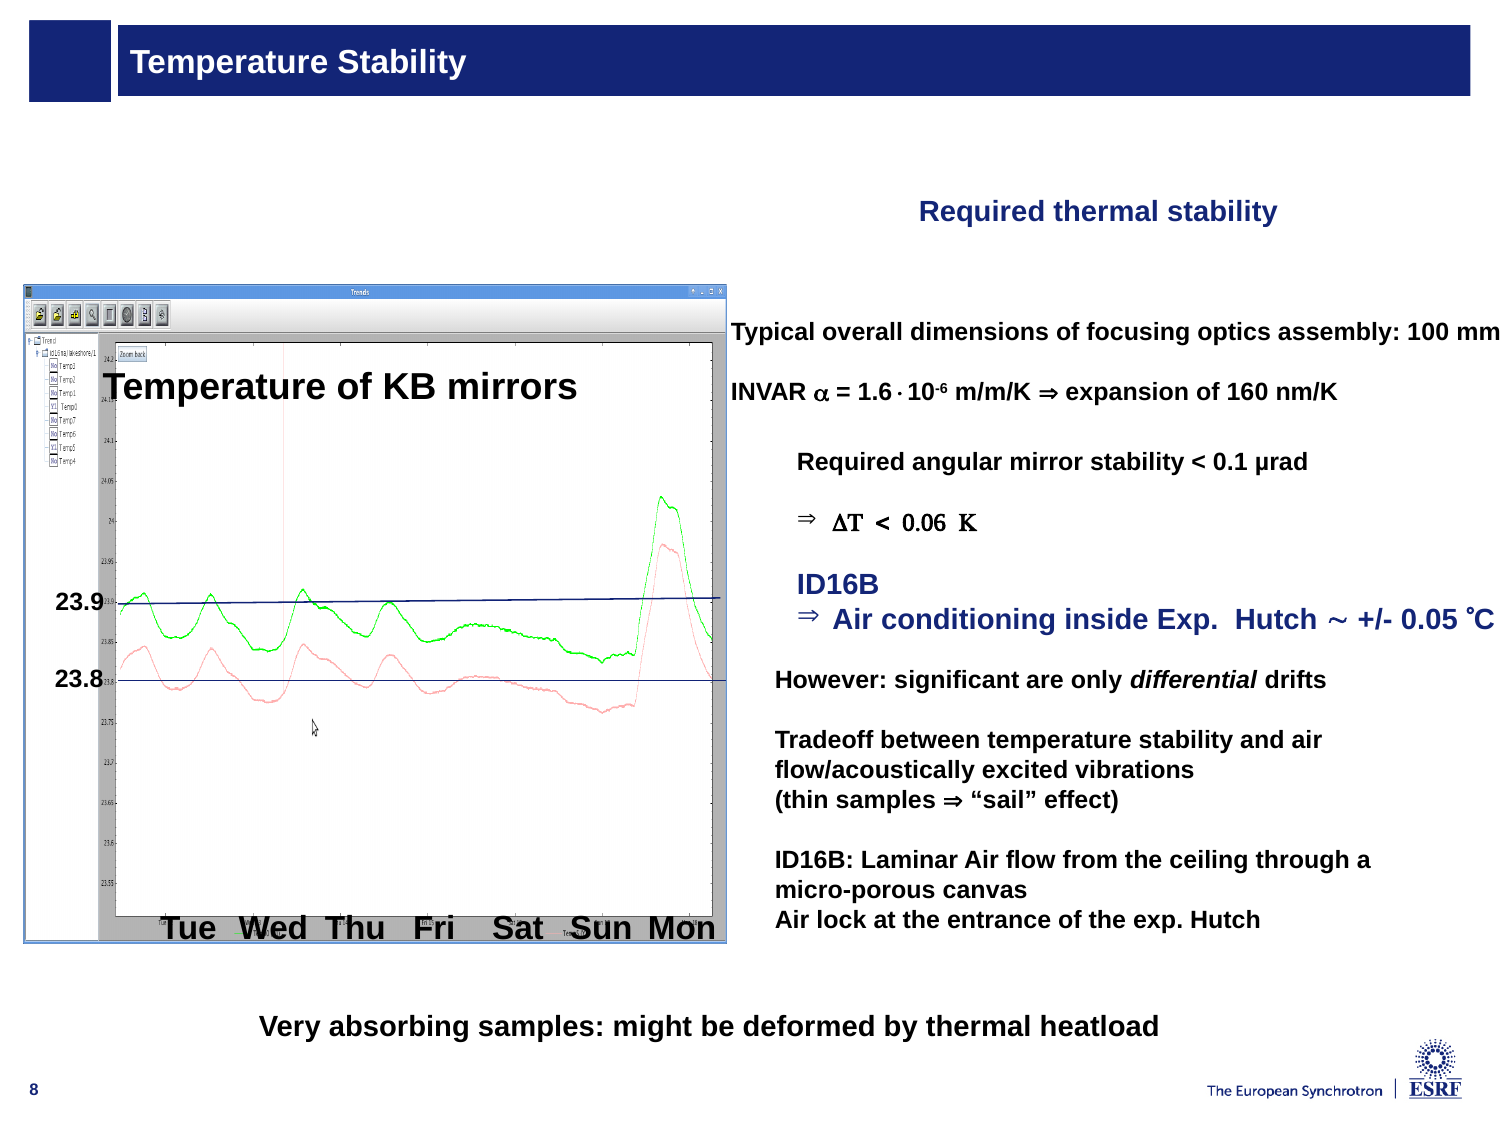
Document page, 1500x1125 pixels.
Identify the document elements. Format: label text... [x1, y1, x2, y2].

slide_number 8 [29, 1063, 98, 1099]
text_box Required thermal stability [904, 184, 1294, 235]
text_box Very absorbing samples: might be deformed by thermal heatload [243, 999, 1176, 1050]
picture [1175, 1018, 1500, 1125]
text_box Typical overall dimensions of focusing optics assembly: 100 mm INVAR  = 1.610-6 m/m/K  expansion of 160 nm/K [737, 308, 1500, 464]
title Temperature Stability [118, 25, 1471, 96]
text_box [23, 284, 733, 955]
text_box Required angular mirror stability < 0.1 µrad DT < 0.06 K ID16B Air conditioning inside Exp. Hutch  +/- 0.05 C [782, 438, 1500, 643]
text_box However: significant are only differential drifts Tradeoff between temperature stability and air flow/acoustically excited vibrations (thin samples  “sail” effect) ID16B: Laminar Air flow from the ceiling through a micro-porous canvas Air lock at the entrance of the exp. Hutch [684, 656, 1435, 1001]
